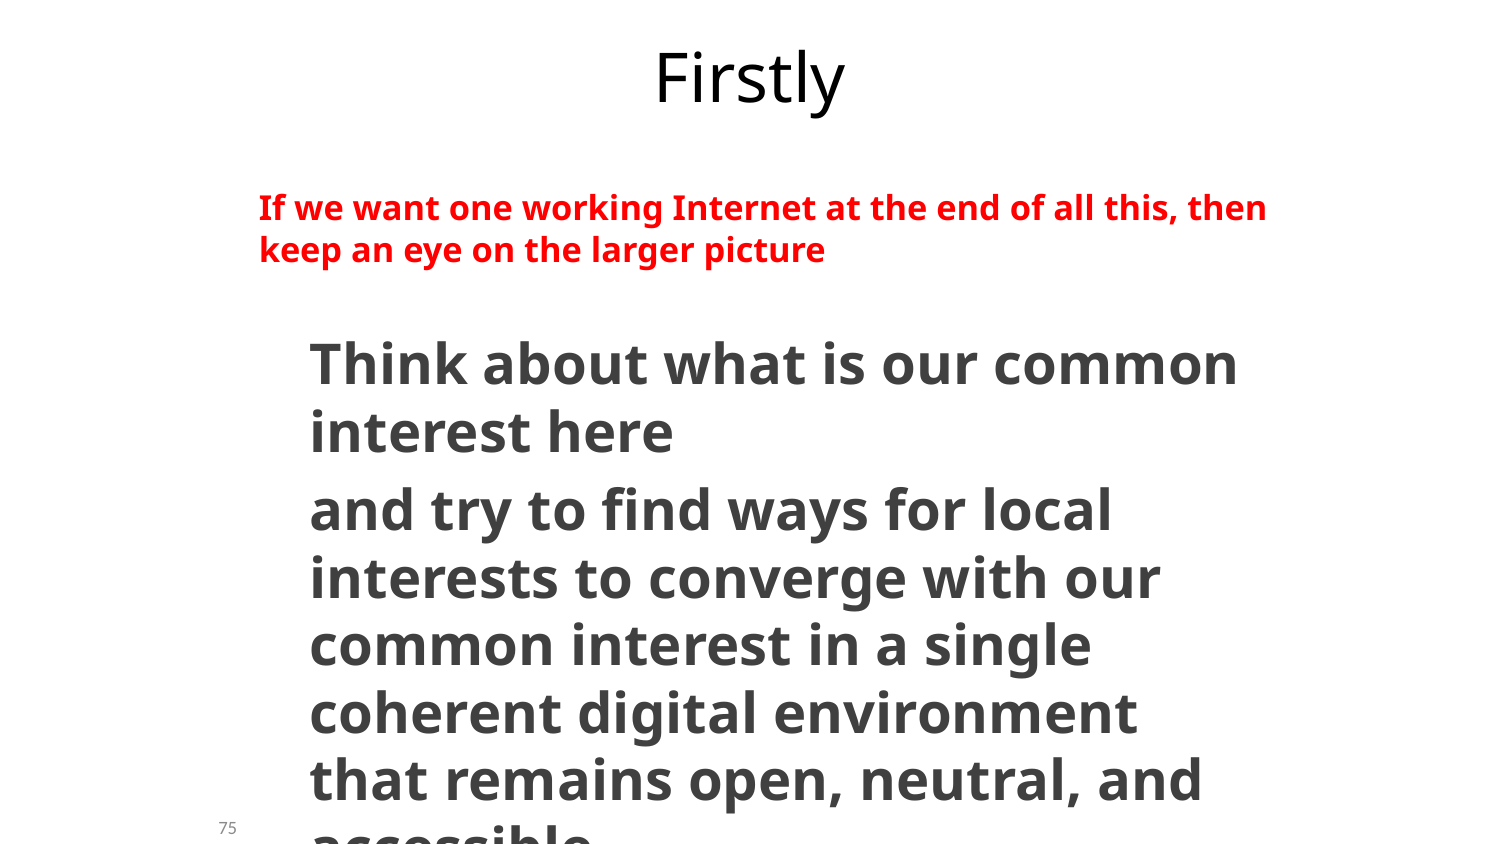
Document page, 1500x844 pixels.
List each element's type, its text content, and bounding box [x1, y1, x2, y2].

title Firstly [243, 5, 1256, 146]
slide_number 75 [199, 815, 248, 839]
list If we want one working Internet at the end of all this, then keep an eye on the larger picture Think about what is our common interest here and try to find ways for local interests to converge with our common interest in a single coherent digital environment that remains open, neutral, and accessible [243, 179, 1289, 736]
